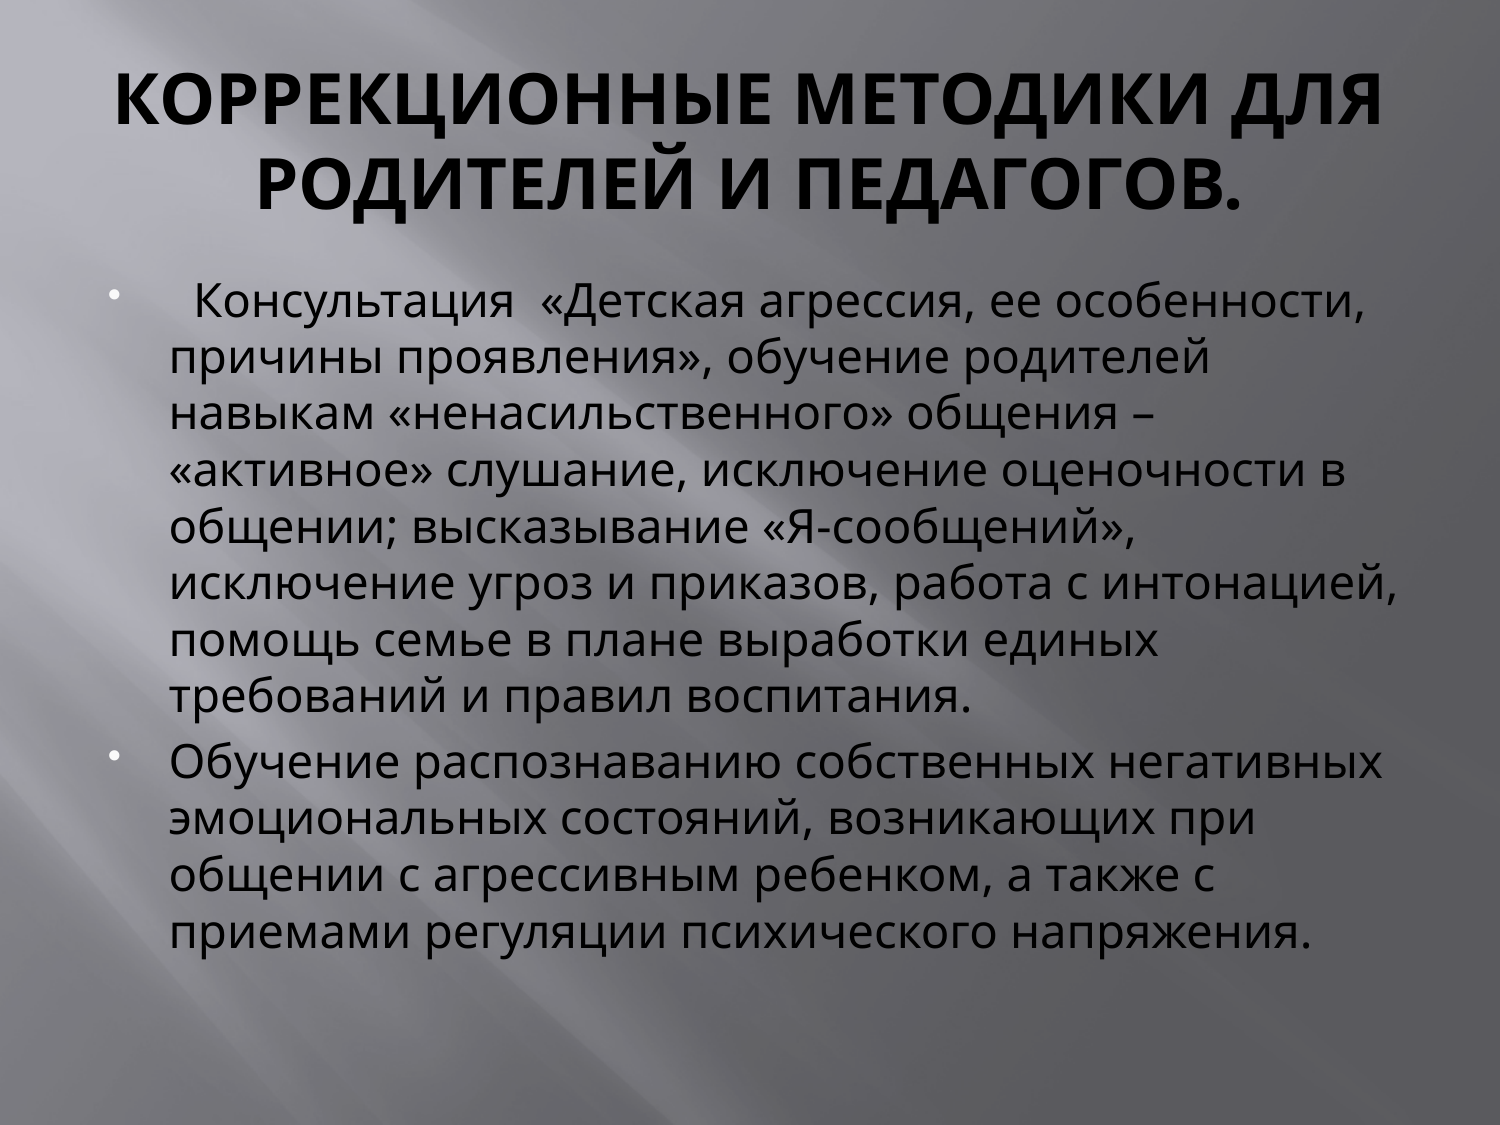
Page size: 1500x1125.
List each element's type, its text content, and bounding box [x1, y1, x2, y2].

list Консультация «Детская агрессия, ее особенности, причины проявления», обучение родителей навыкам «ненасильственного» общения – «активное» слушание, исключение оценочности в общении; высказывание «Я-сообщений», исключение угроз и приказов, работа с интонацией, помощь семье в плане выработки единых требований и правил воспитания. Обучение распознаванию собственных негативных эмоциональных состояний, возникающих при общении с агрессивным ребенком, а также с приемами регуляции психического напряжения. [75, 262, 1425, 1035]
title КОРРЕКЦИОННЫЕ МЕТОДИКИ ДЛЯ РОДИТЕЛЕЙ И ПЕДАГОГОВ. [75, 45, 1425, 233]
